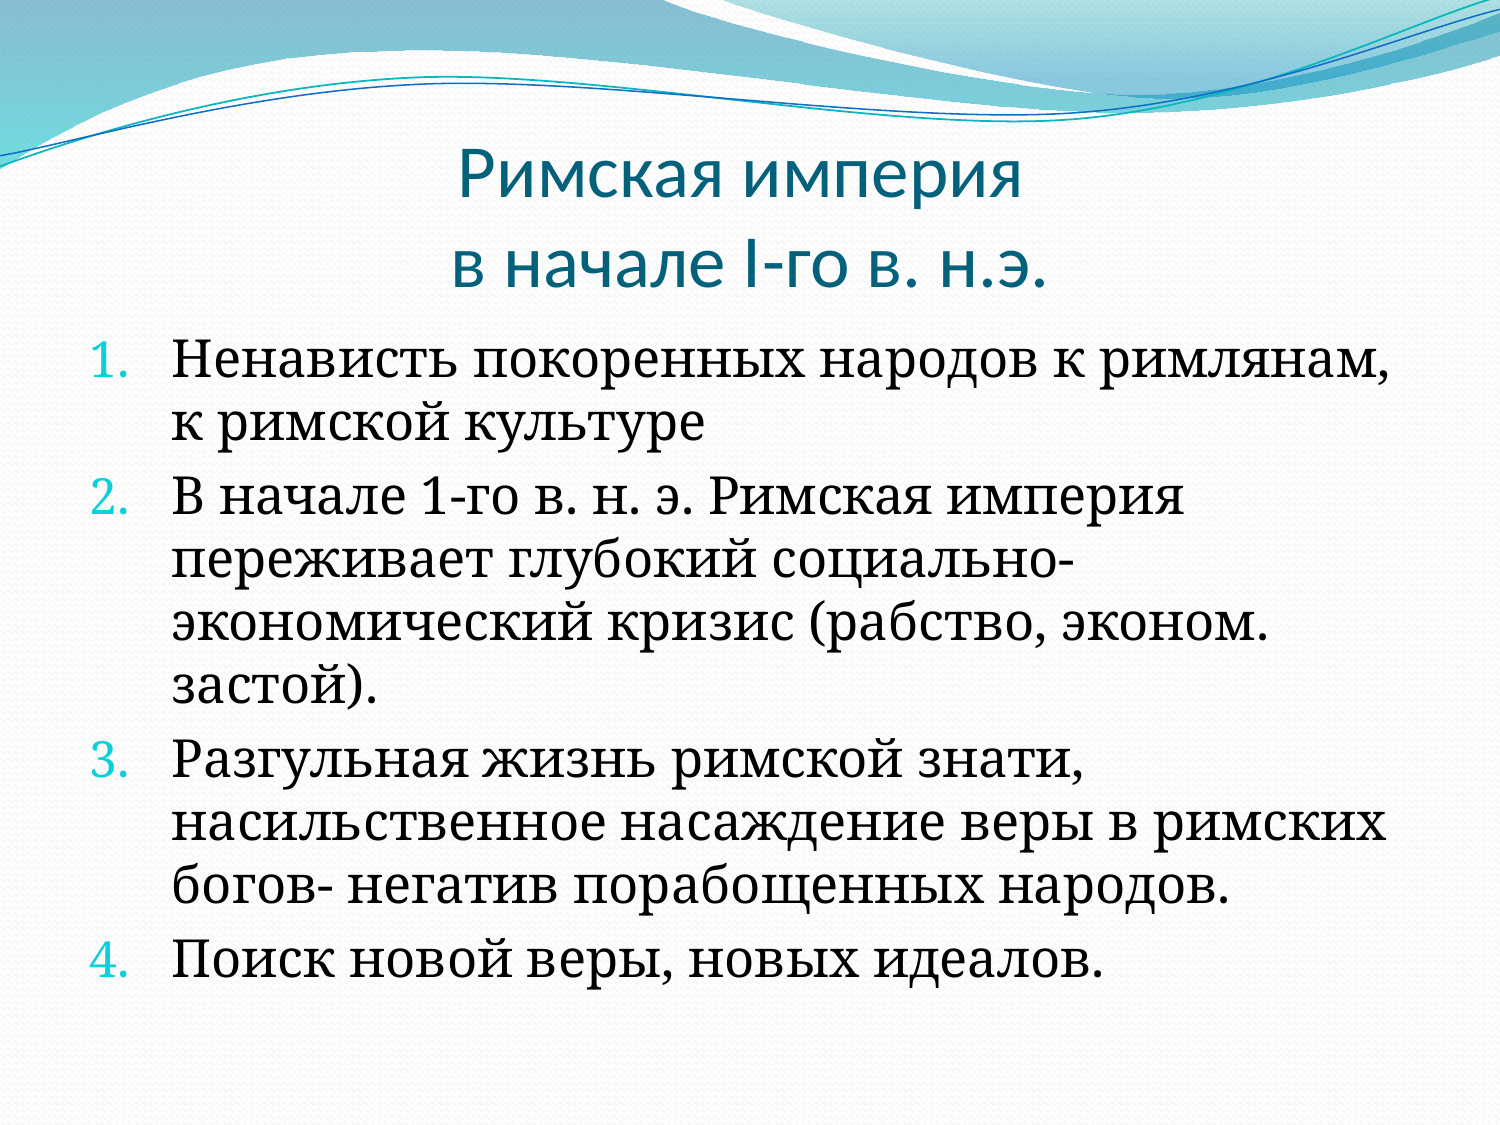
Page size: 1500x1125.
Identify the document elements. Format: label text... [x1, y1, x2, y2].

title Римская империя в начале I-го в. н.э. [75, 115, 1425, 303]
list Ненависть покоренных народов к римлянам, к римской культуре В начале 1-го в. н. э. Римская империя переживает глубокий социально-экономический кризис (рабство, эконом. застой). Разгульная жизнь римской знати, насильственное насаждение веры в римских богов- негатив порабощенных народов. Поиск новой веры, новых идеалов. [75, 317, 1425, 1038]
